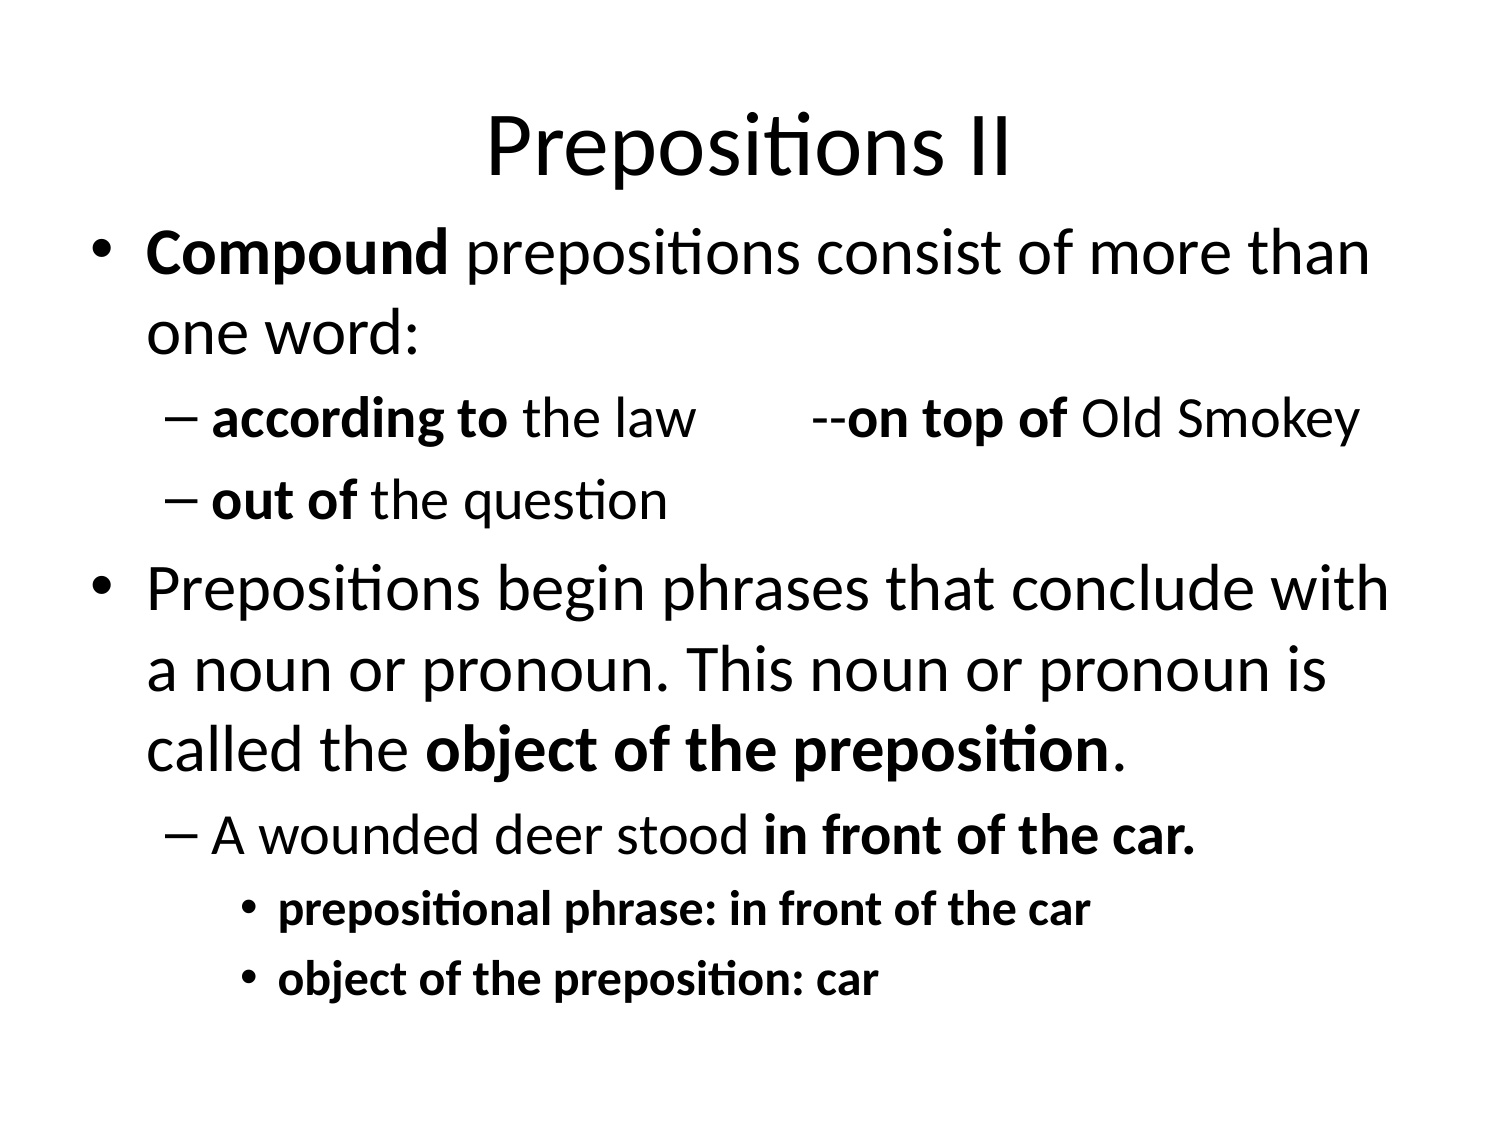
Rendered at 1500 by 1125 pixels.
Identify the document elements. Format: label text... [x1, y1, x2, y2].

title Prepositions II [75, 45, 1425, 200]
list Compound prepositions consist of more than one word: according to the law --on top of Old Smokey out of the question Prepositions begin phrases that conclude with a noun or pronoun. This noun or pronoun is called the object of the preposition. A wounded deer stood in front of the car. prepositional phrase: in front of the car object of the preposition: car [75, 200, 1425, 1063]
